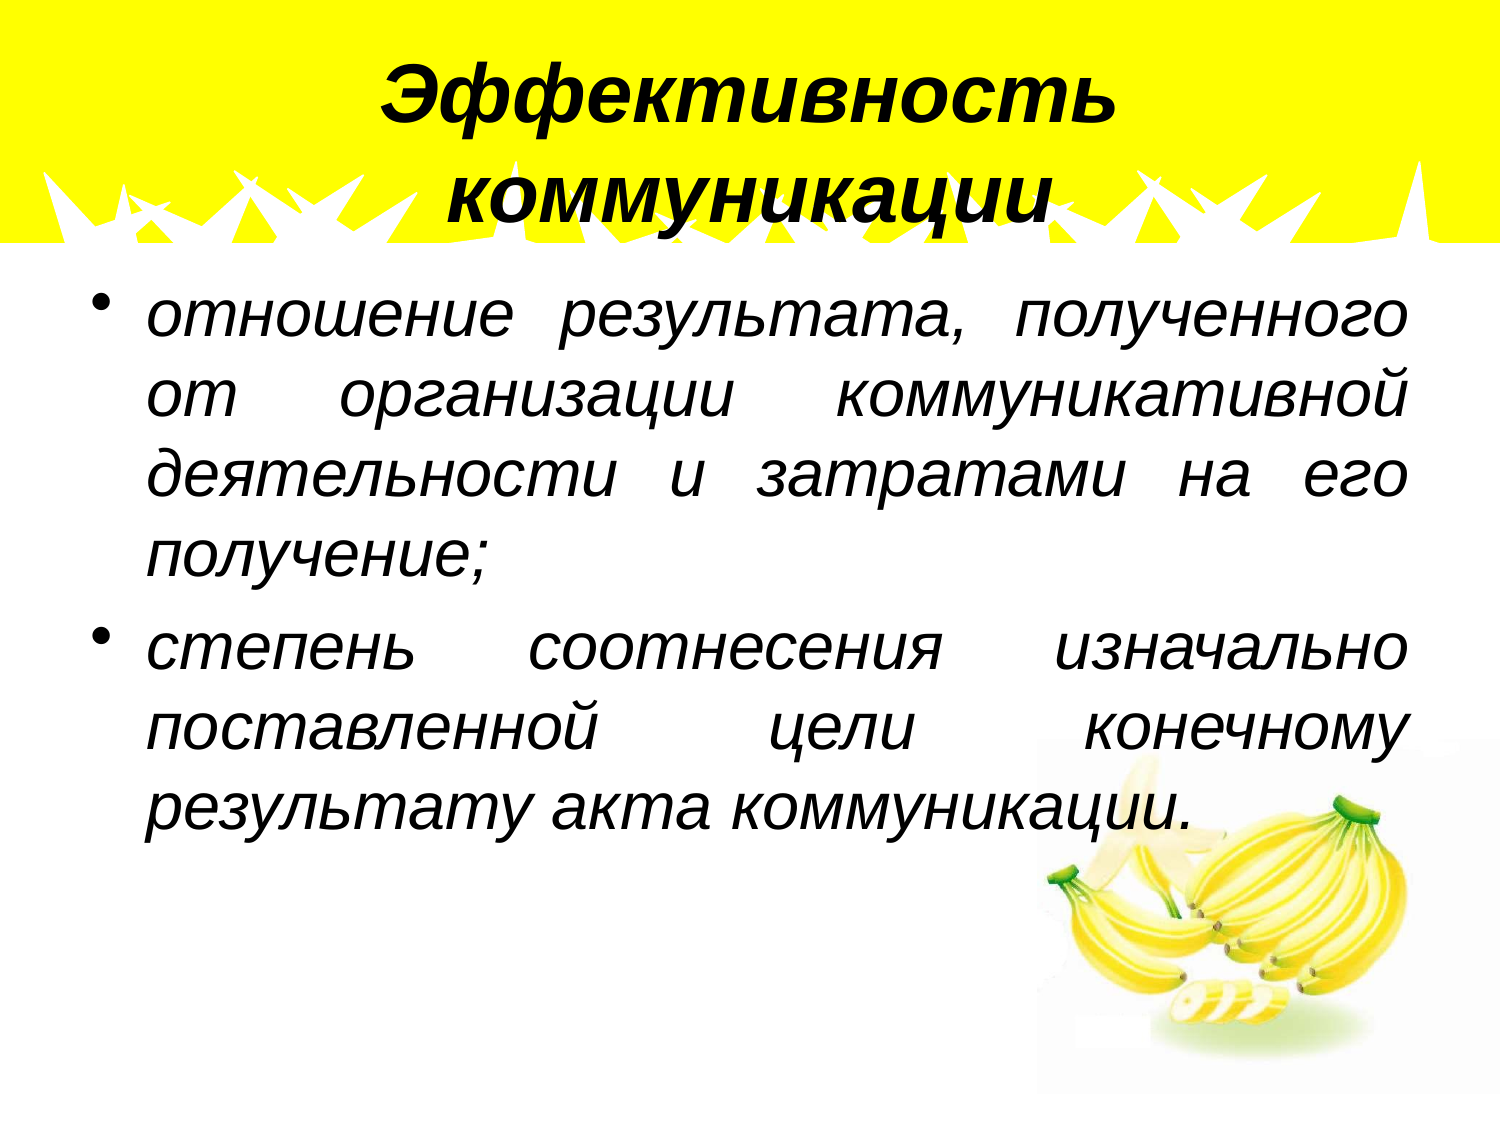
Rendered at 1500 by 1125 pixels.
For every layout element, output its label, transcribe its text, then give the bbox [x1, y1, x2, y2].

picture [1037, 739, 1500, 1094]
title Эффективность коммуникации [75, 45, 1425, 233]
list отношение результата, полученного от организации коммуникативной деятельности и затратами на его получение; степень соотнесения изначально поставленной цели конечному результату акта коммуникации. [75, 262, 1425, 1005]
